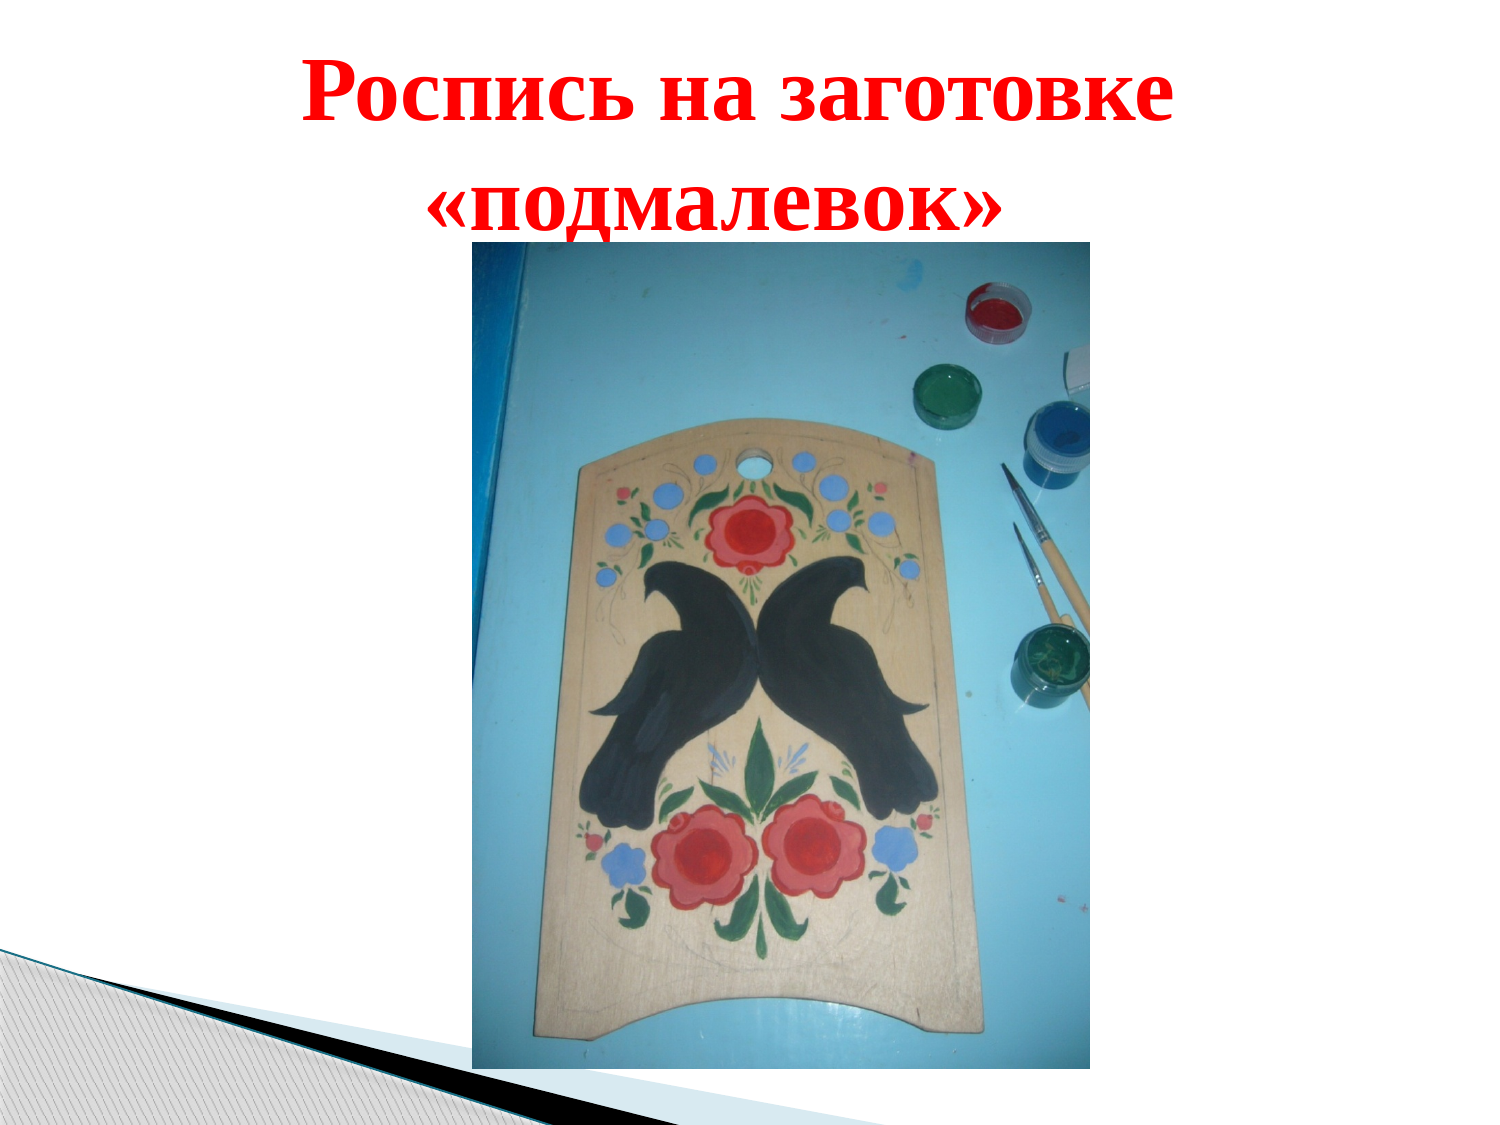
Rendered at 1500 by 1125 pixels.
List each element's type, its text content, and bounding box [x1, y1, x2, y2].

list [472, 242, 1091, 1069]
title Роспись на заготовке «подмалевок» [75, 45, 1425, 233]
